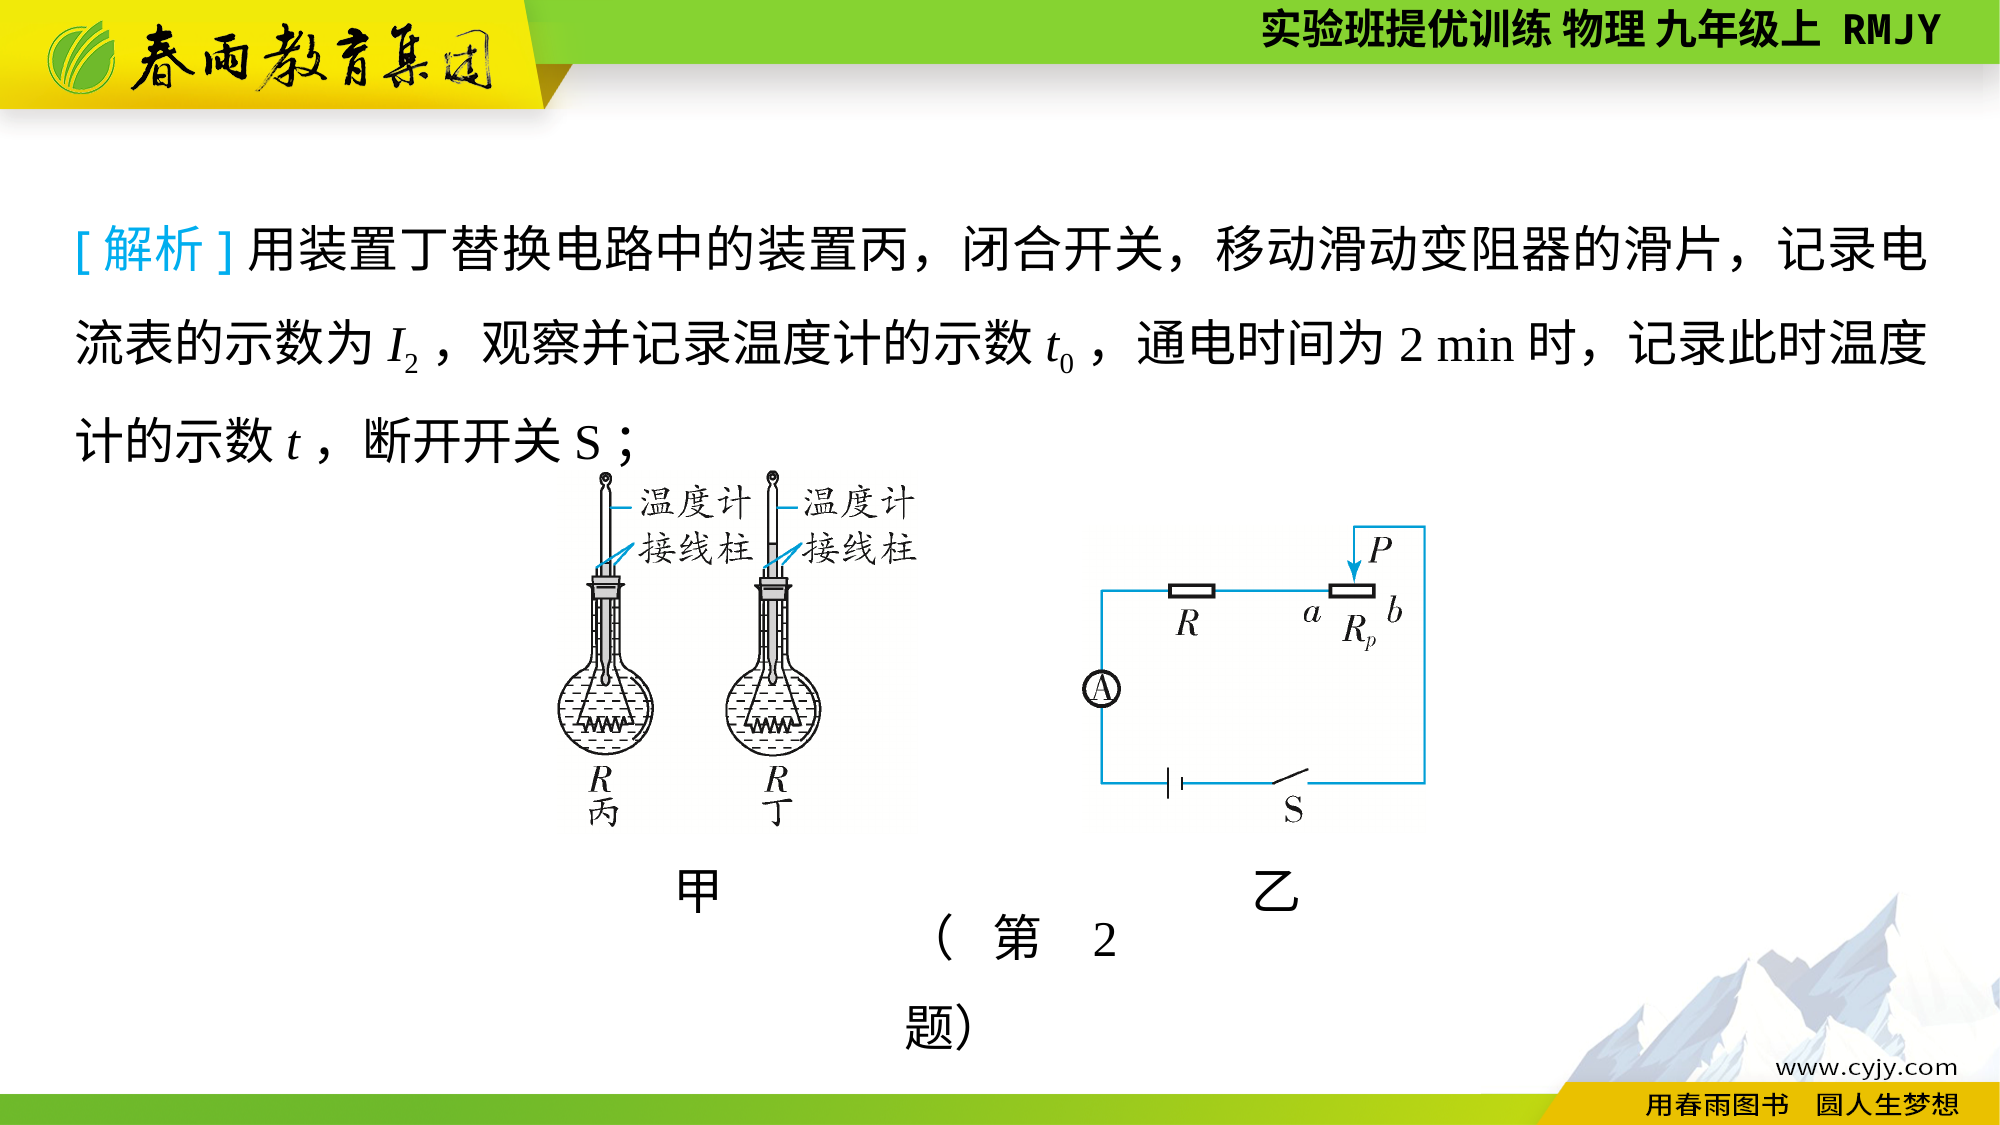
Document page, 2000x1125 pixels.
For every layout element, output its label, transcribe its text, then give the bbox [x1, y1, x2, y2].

text_box 乙 [1236, 842, 1317, 927]
text_box 甲 [659, 843, 739, 927]
text_box （第2题） [889, 869, 1145, 975]
list [解析]用装置丁替换电路中的装置丙，闭合开关，移动滑动变阻器的滑片，记录电流表的示数为I2，观察并记录温度计的示数t0，通电时间为2 min时，记录此时温度计的示数t，断开开关S； [59, 179, 1944, 457]
picture [0, 0, 2000, 1125]
